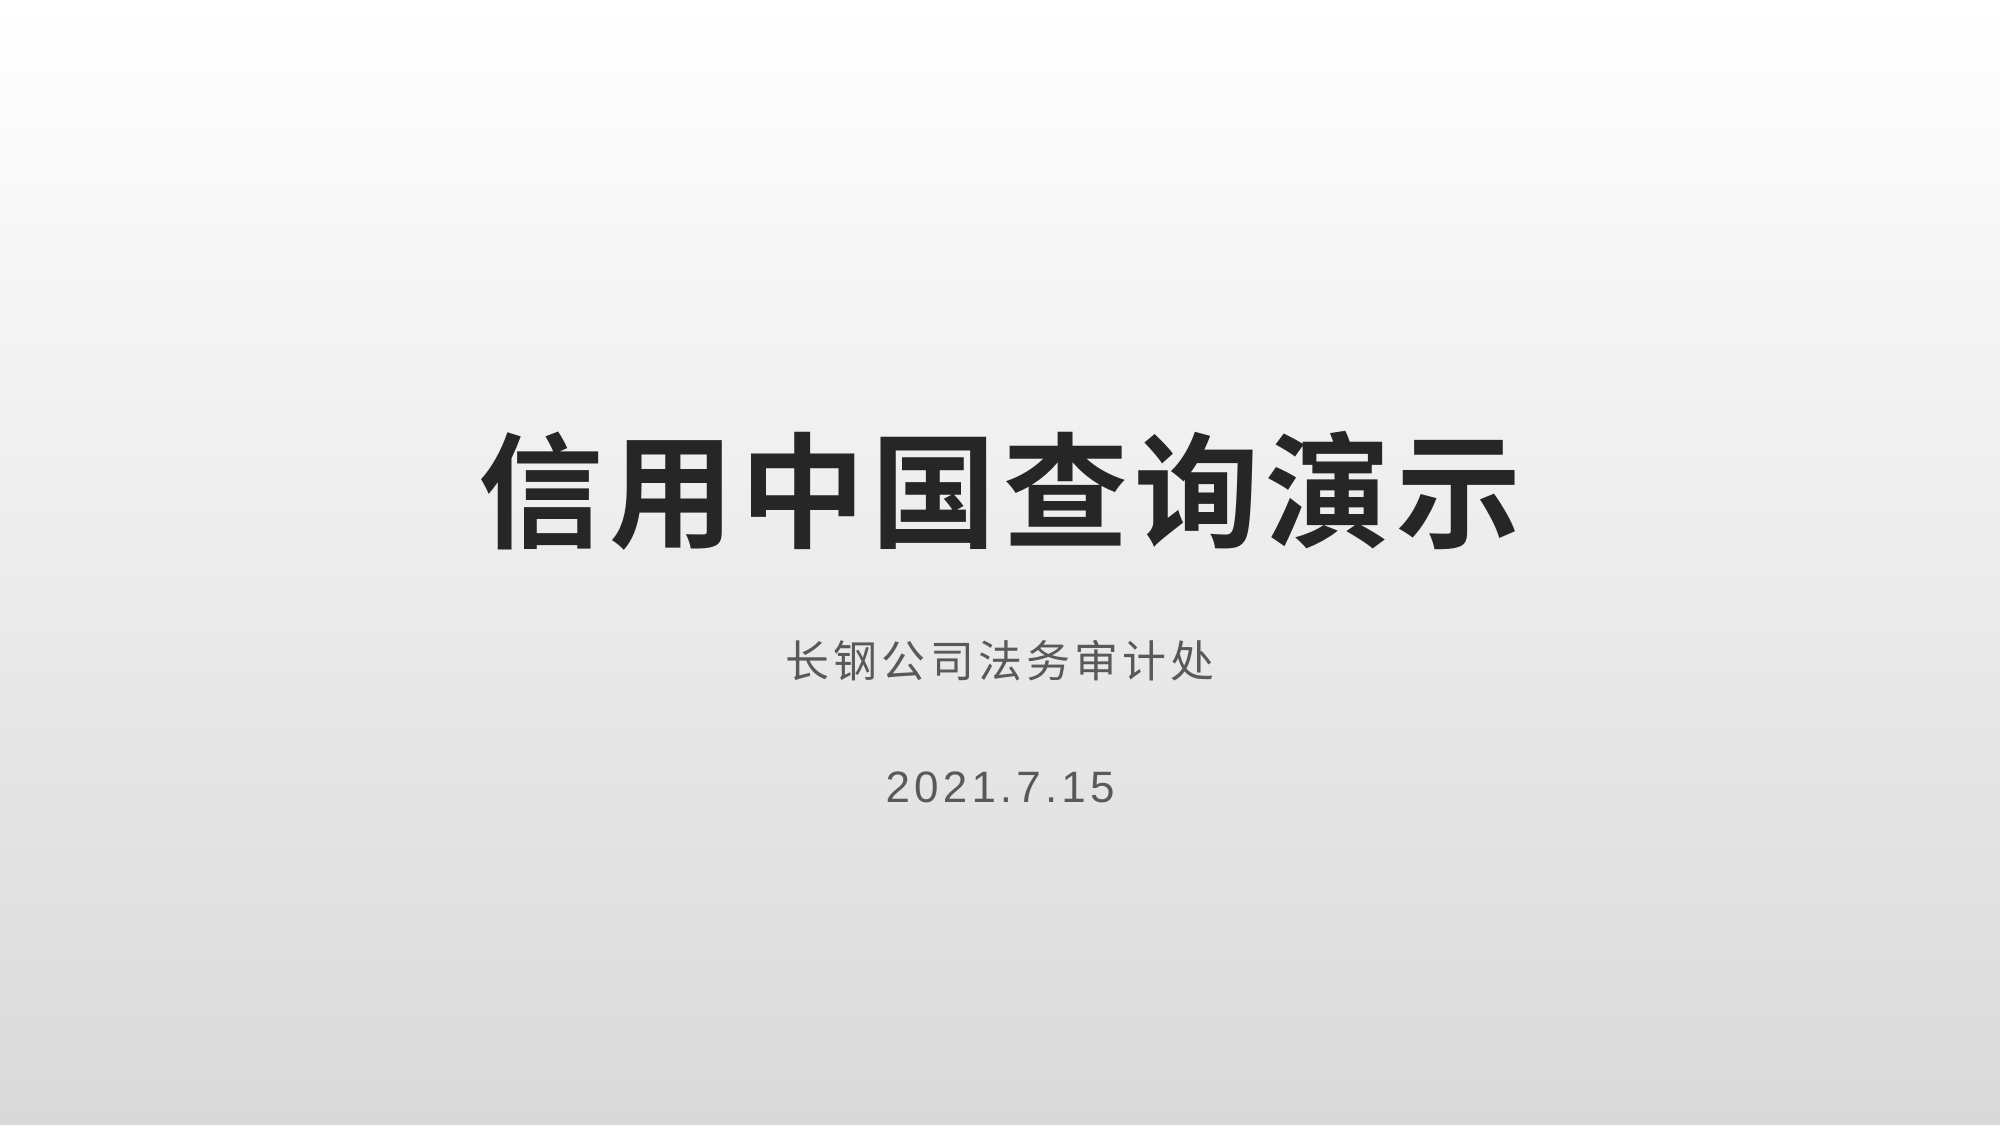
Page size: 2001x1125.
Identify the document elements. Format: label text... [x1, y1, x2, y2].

title 信用中国查询演示 [196, 149, 1805, 572]
subtitle 长钢公司法务审计处 2021.7.15 [196, 584, 1805, 826]
